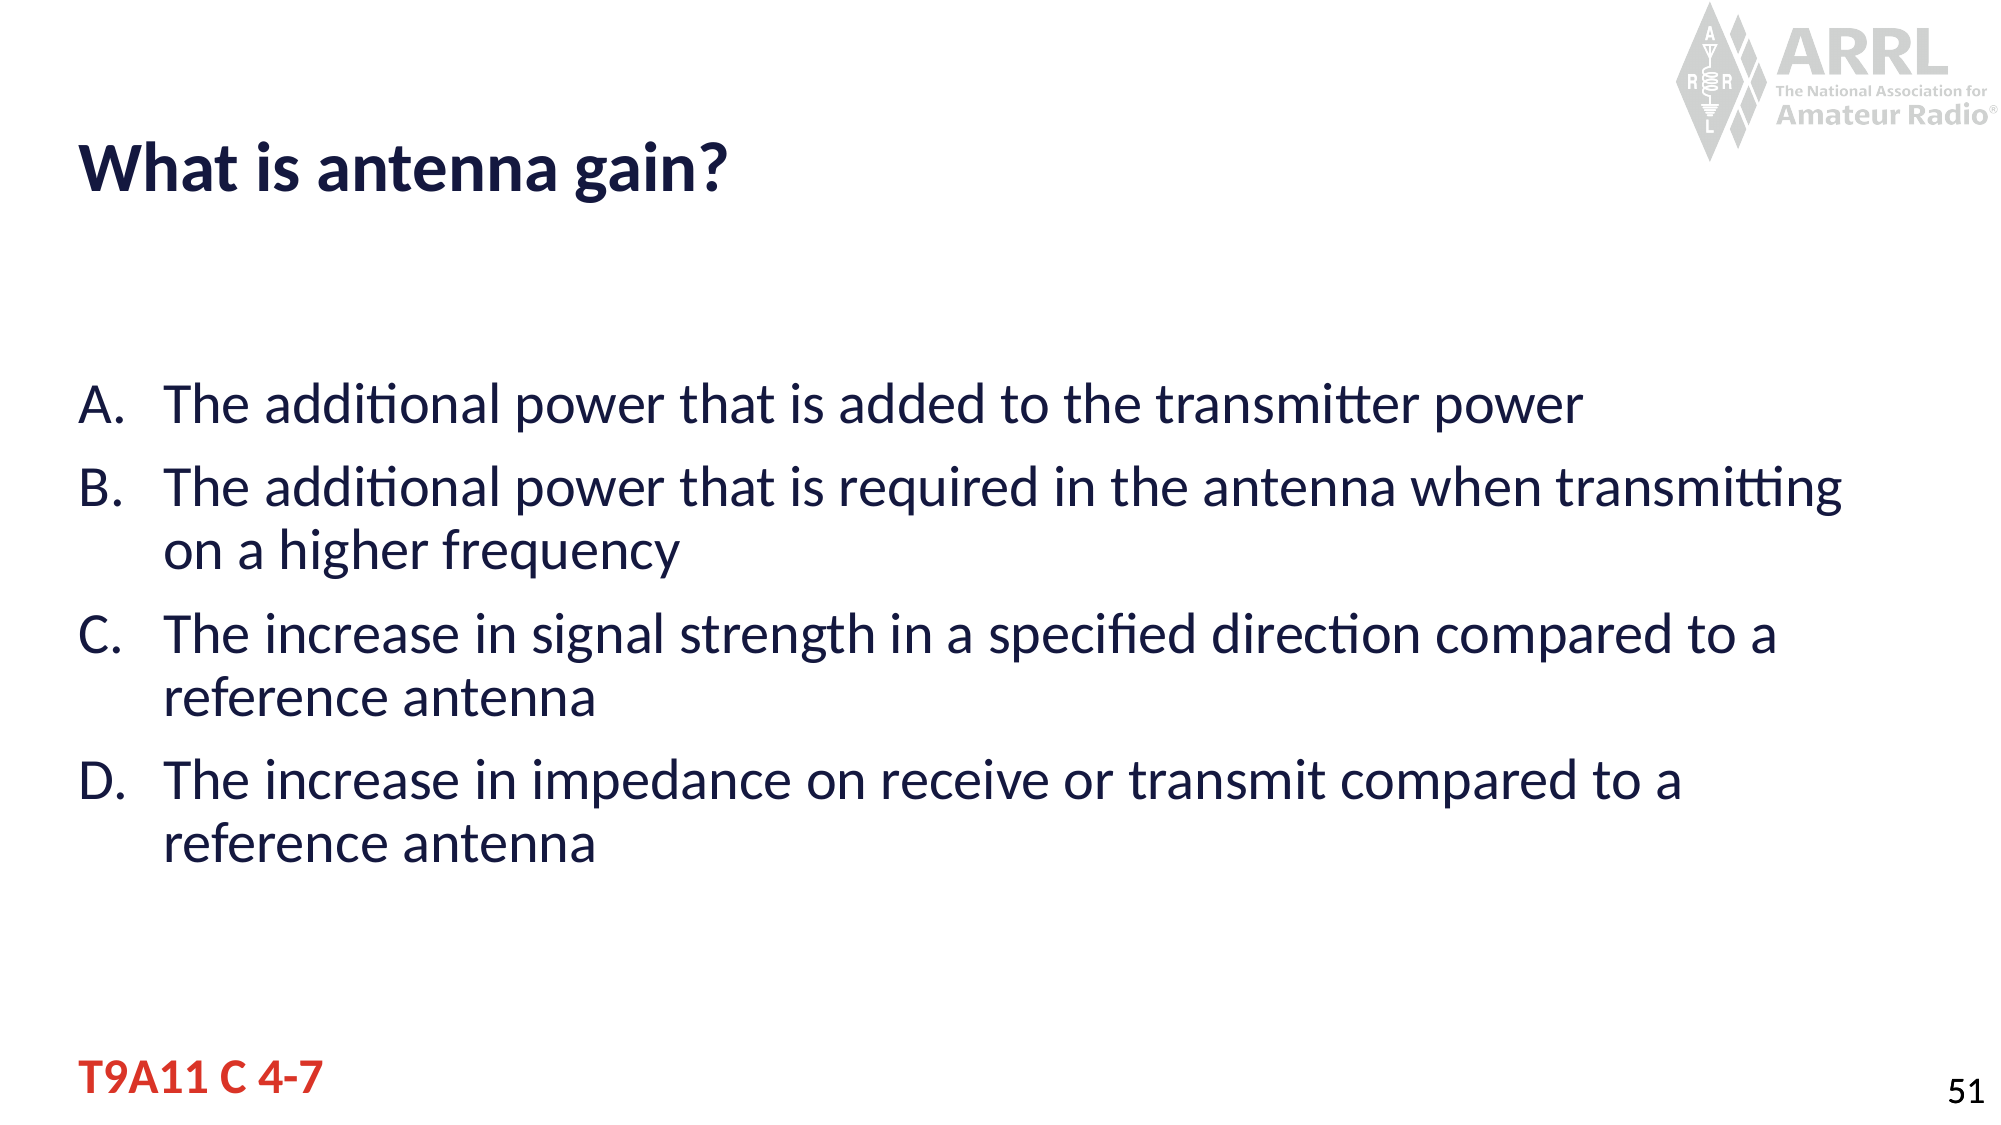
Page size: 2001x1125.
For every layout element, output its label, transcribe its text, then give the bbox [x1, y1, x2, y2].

text_box T9A11 C 4-7 [63, 1036, 921, 1112]
list The additional power that is added to the transmitter power The additional power that is required in the antenna when transmitting on a higher frequency The increase in signal strength in a specified direction compared to a reference antenna The increase in impedance on receive or transmit compared to a reference antenna [63, 365, 1863, 989]
picture [1674, 0, 2000, 164]
title What is antenna gain? [63, 59, 1863, 278]
